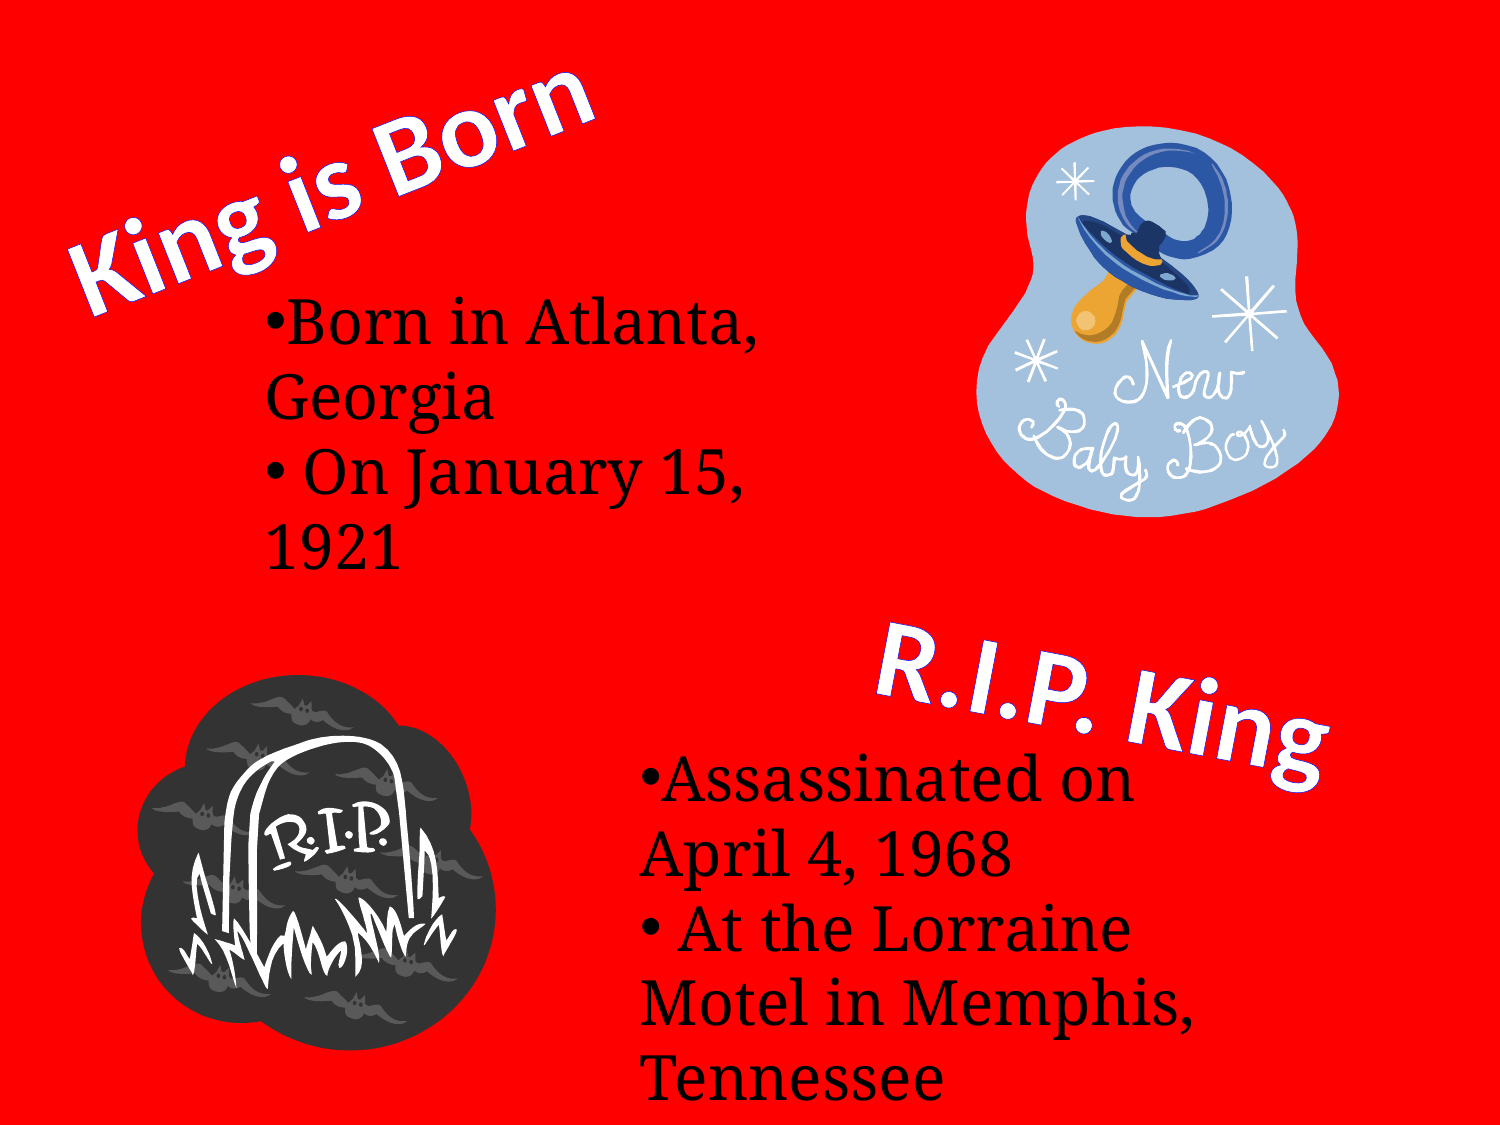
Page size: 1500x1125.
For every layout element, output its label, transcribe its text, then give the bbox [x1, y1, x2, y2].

picture [137, 674, 496, 1051]
text_box King is Born [0, 0, 694, 387]
text_box Assassinated on April 4, 1968 At the Lorraine Motel in Memphis, Tennessee [624, 731, 1263, 1121]
text_box Born in Atlanta, Georgia On January 15, 1921 [249, 274, 850, 590]
text_box R.I.P. King [849, 571, 1359, 812]
picture [974, 124, 1341, 519]
